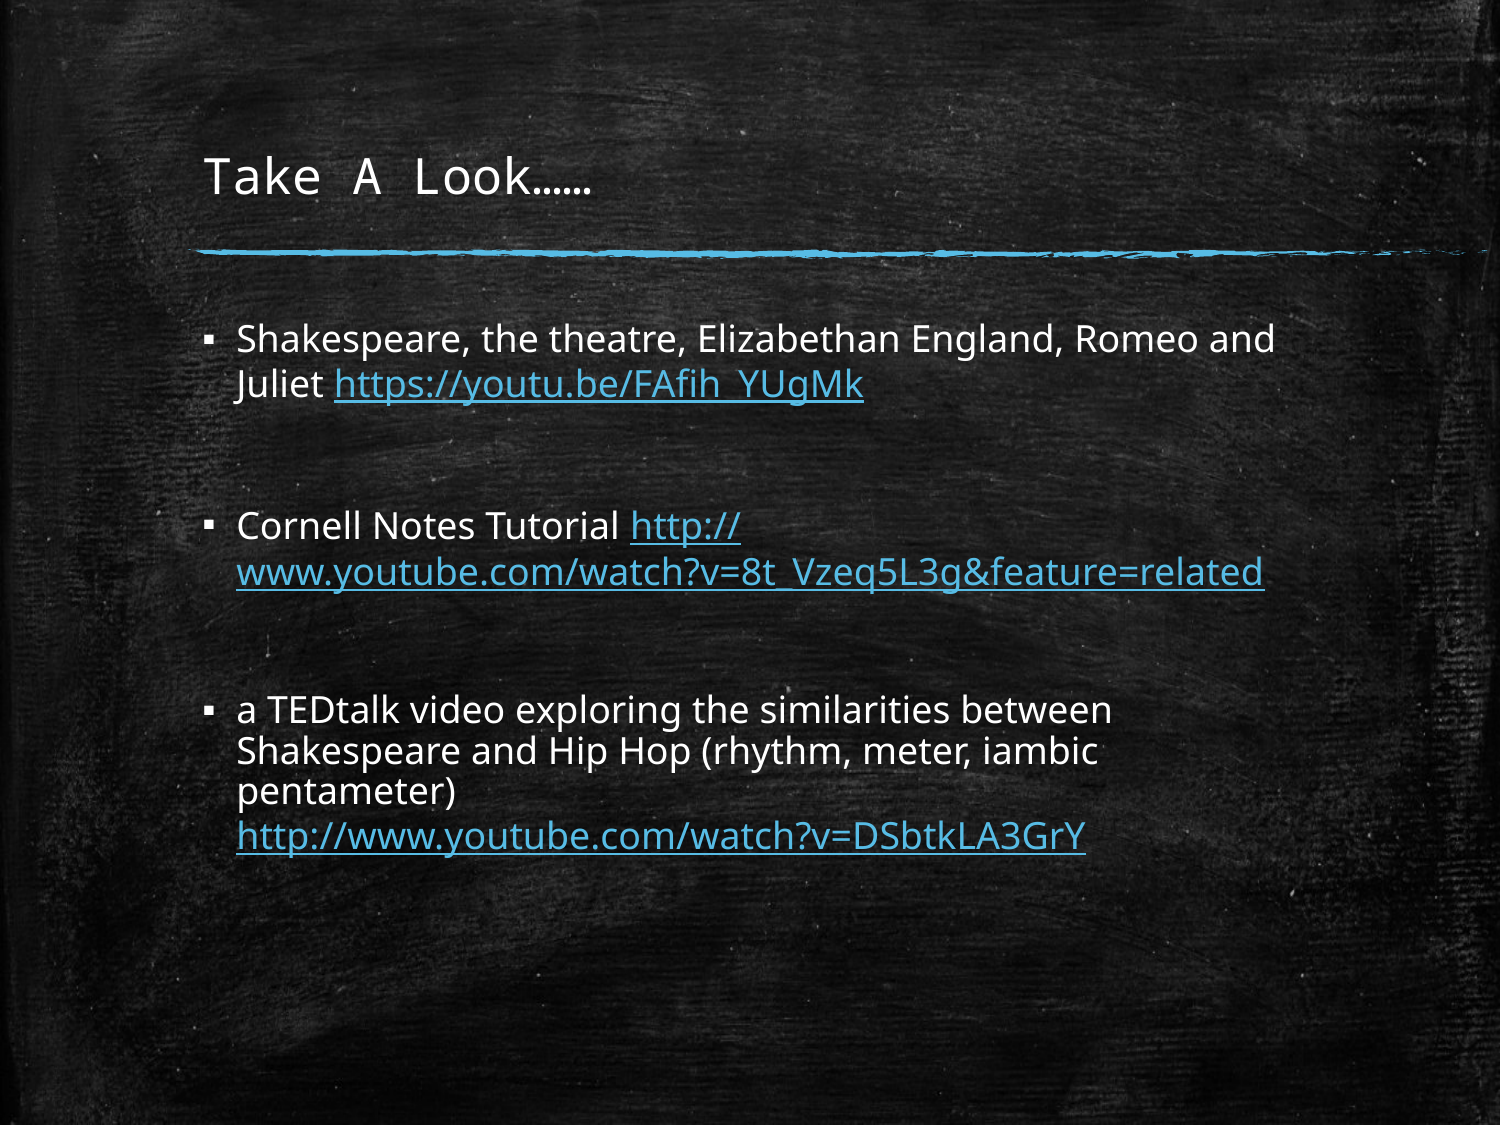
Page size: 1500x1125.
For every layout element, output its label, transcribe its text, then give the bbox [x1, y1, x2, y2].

title Take A Look…… [187, 45, 1313, 213]
list Shakespeare, the theatre, Elizabethan England, Romeo and Juliet https://youtu.be/FAfih_YUgMk Cornell Notes Tutorial http://www.youtube.com/watch?v=8t_Vzeq5L3g&feature=related a TEDtalk video exploring the similarities between Shakespeare and Hip Hop (rhythm, meter, iambic pentameter) http://www.youtube.com/watch?v=DSbtkLA3GrY [187, 312, 1313, 1013]
